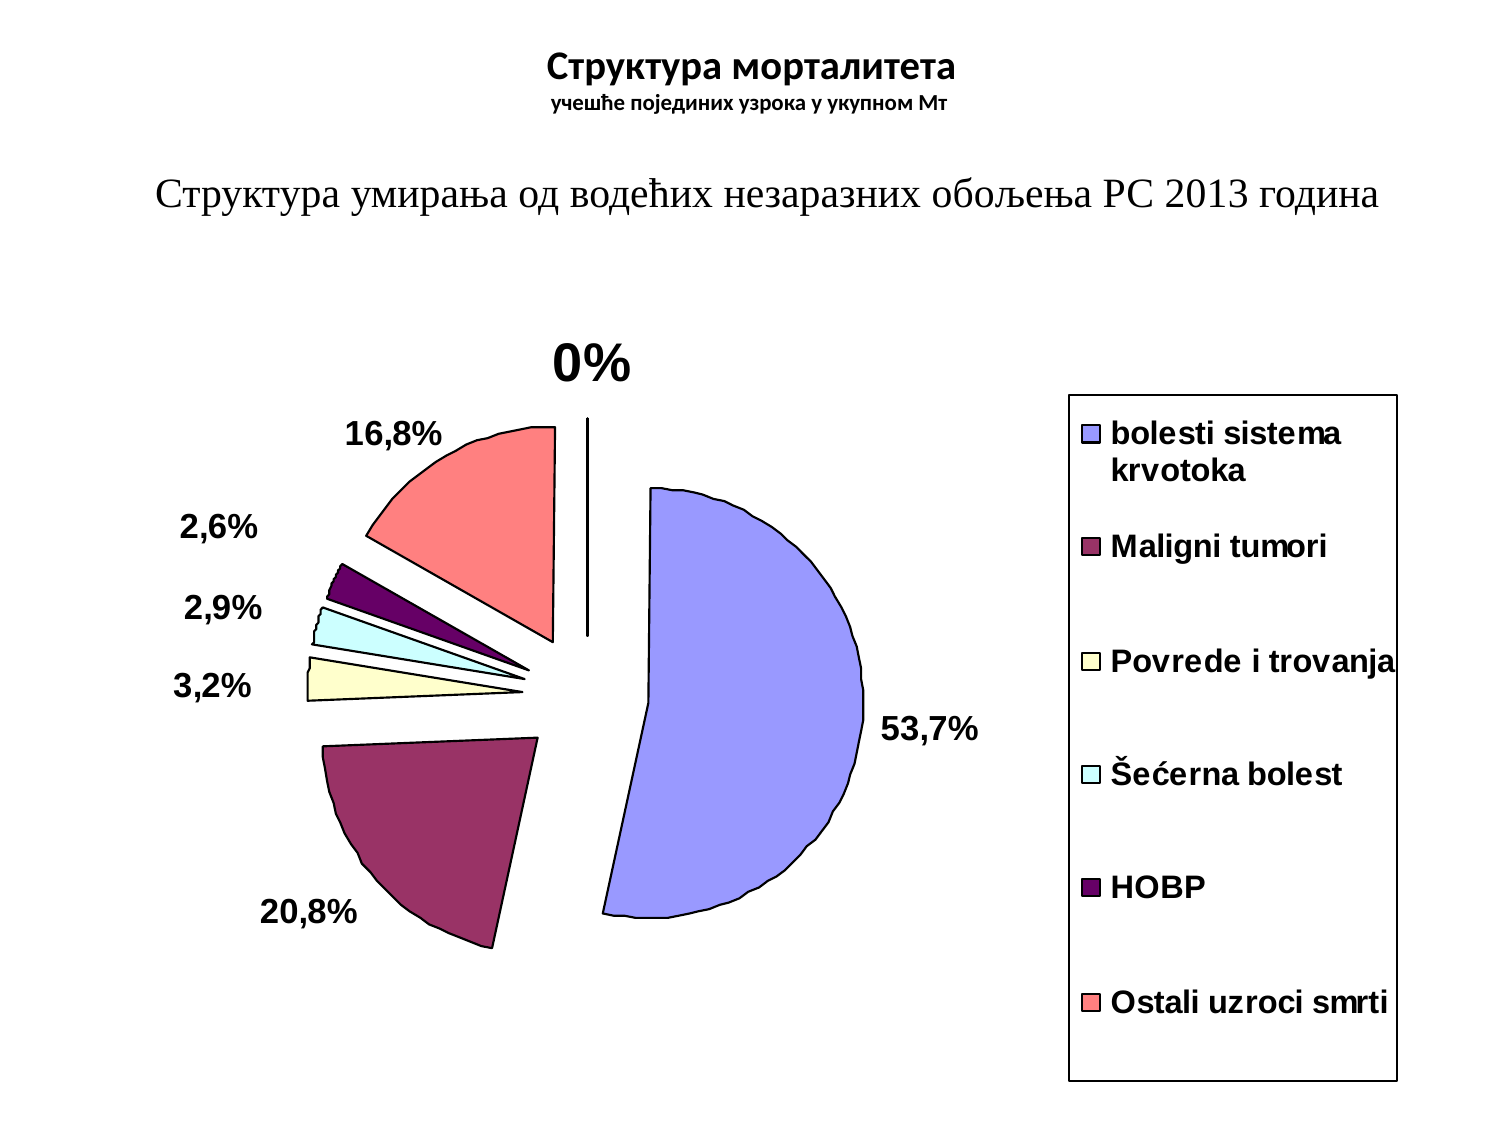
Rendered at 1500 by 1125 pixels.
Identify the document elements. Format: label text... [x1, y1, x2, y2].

title Структура морталитета учешће појединих узрока у укупном Мт [76, 31, 1427, 124]
text_box Структура умирања од водећих незаразних обољења РС 2013 година [140, 158, 1395, 206]
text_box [111, 207, 1424, 1094]
